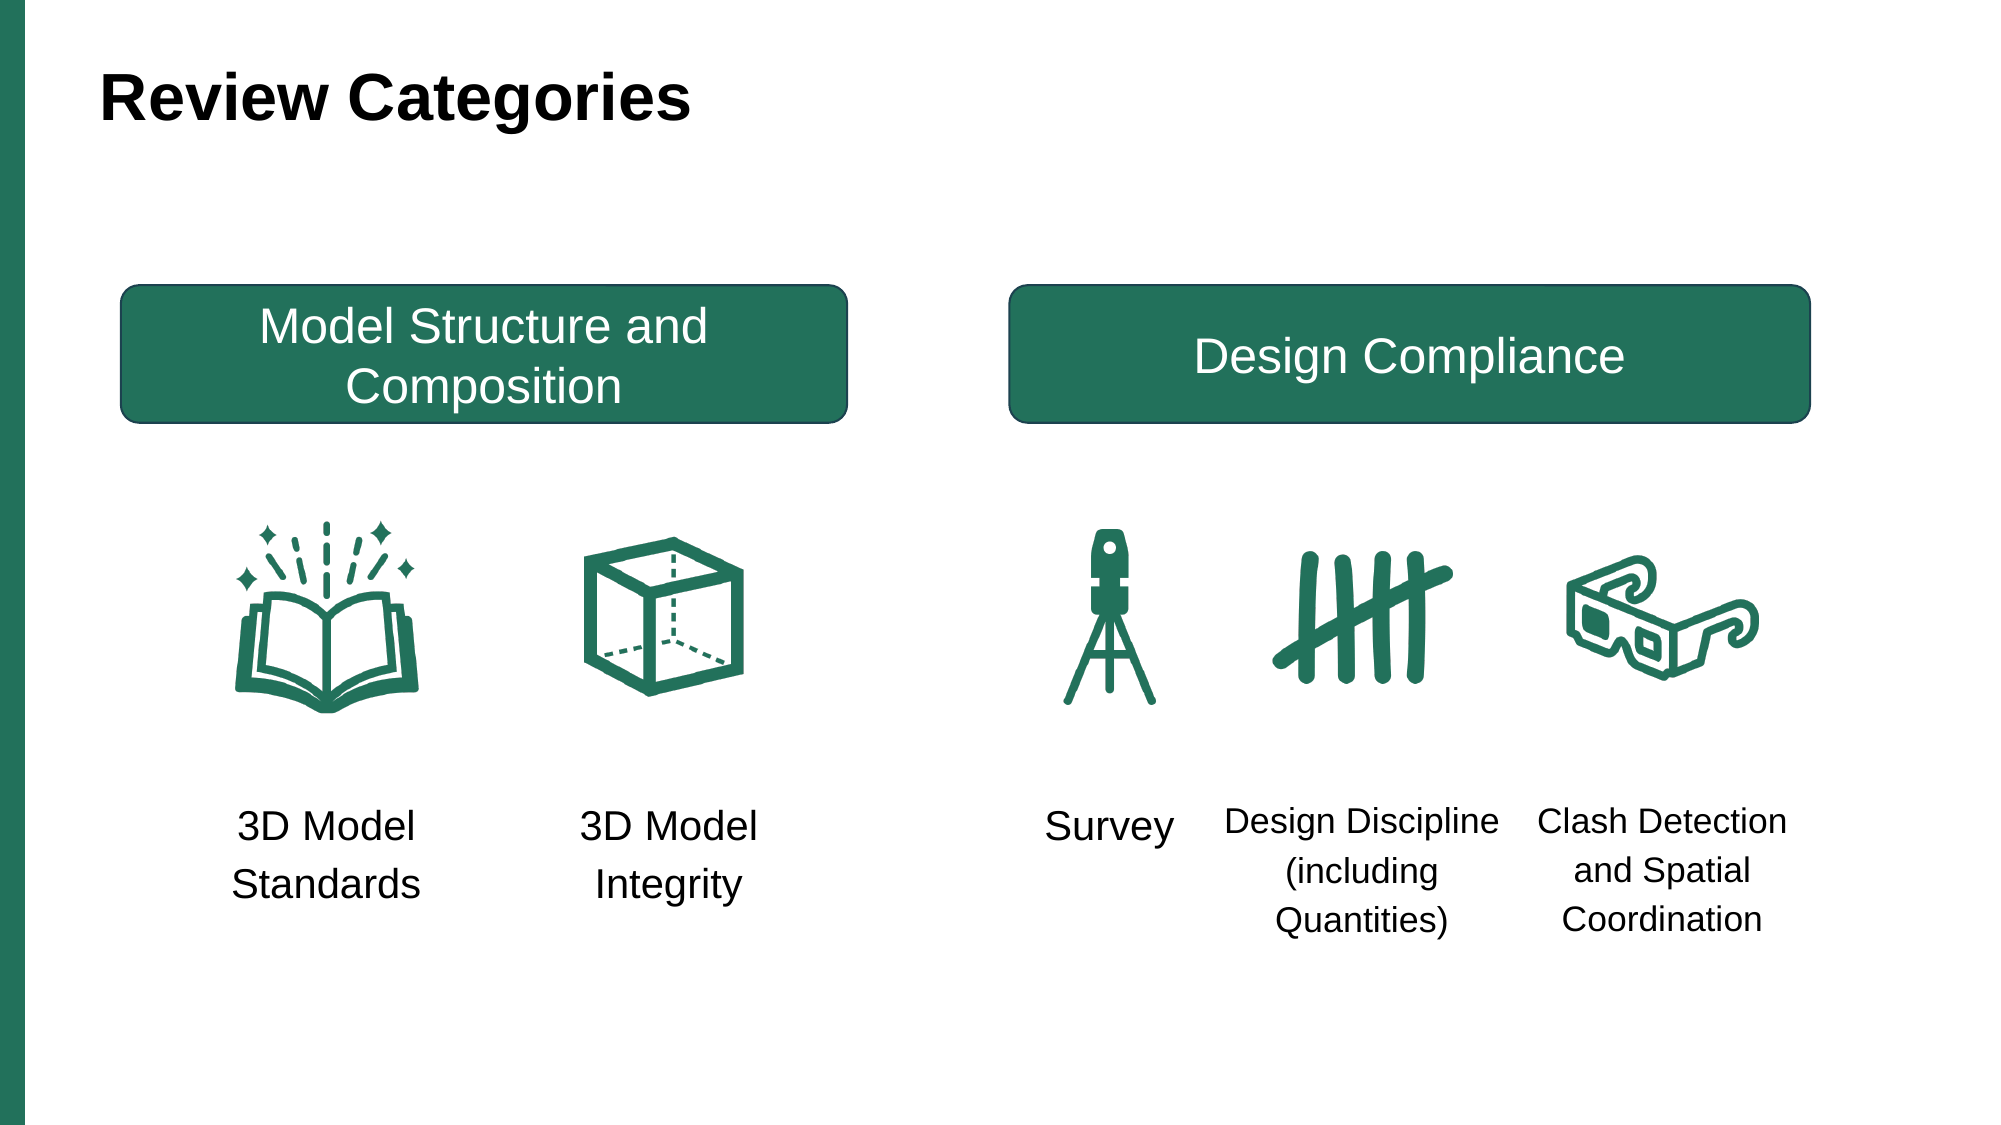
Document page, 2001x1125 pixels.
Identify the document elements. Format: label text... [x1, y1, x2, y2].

text_box Design Discipline (including Quantities) [1201, 771, 1523, 994]
picture [1262, 516, 1463, 717]
text_box Design Compliance [1008, 284, 1812, 424]
text_box Clash Detection and Spatial Coordination [1514, 771, 1810, 972]
picture [1562, 516, 1763, 717]
text_box Survey [1009, 771, 1201, 936]
text_box 3D Model Integrity [490, 771, 848, 1033]
picture [226, 516, 427, 717]
text_box Model Structure and Composition [119, 284, 849, 424]
picture [1009, 516, 1210, 717]
title Review Categories [99, 62, 1900, 200]
picture [563, 516, 764, 717]
text_box 3D Model Standards [148, 771, 490, 1033]
